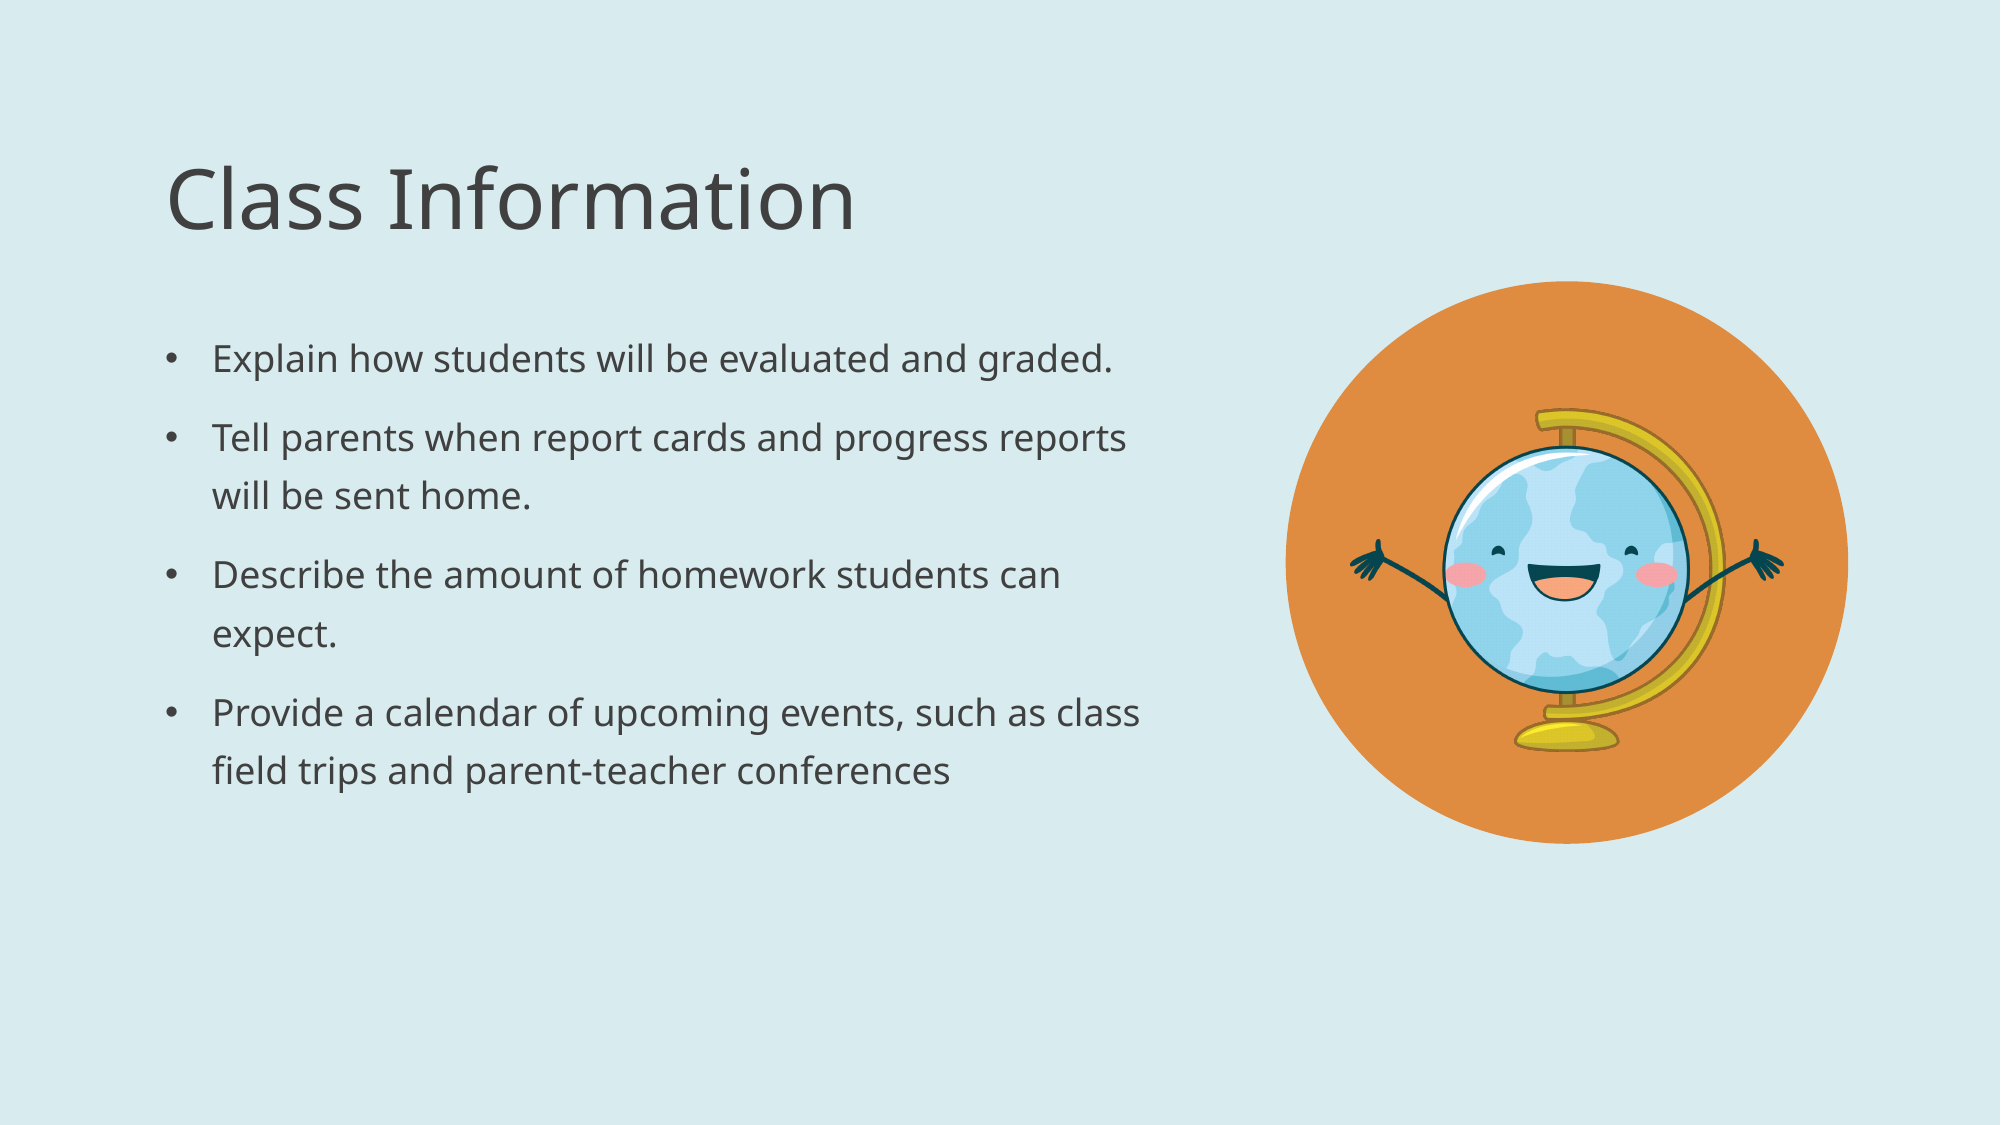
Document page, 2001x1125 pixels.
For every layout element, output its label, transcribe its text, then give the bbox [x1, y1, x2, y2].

list Explain how students will be evaluated and graded. Tell parents when report cards and progress reports will be sent home. Describe the amount of homework students can expect. Provide a calendar of upcoming events, such as class field trips and parent-teacher conferences [150, 313, 1200, 1004]
title Class Information [150, 149, 1200, 263]
picture [1349, 408, 1784, 752]
text_box [1284, 280, 1850, 743]
text_box [1357, 752, 1777, 845]
